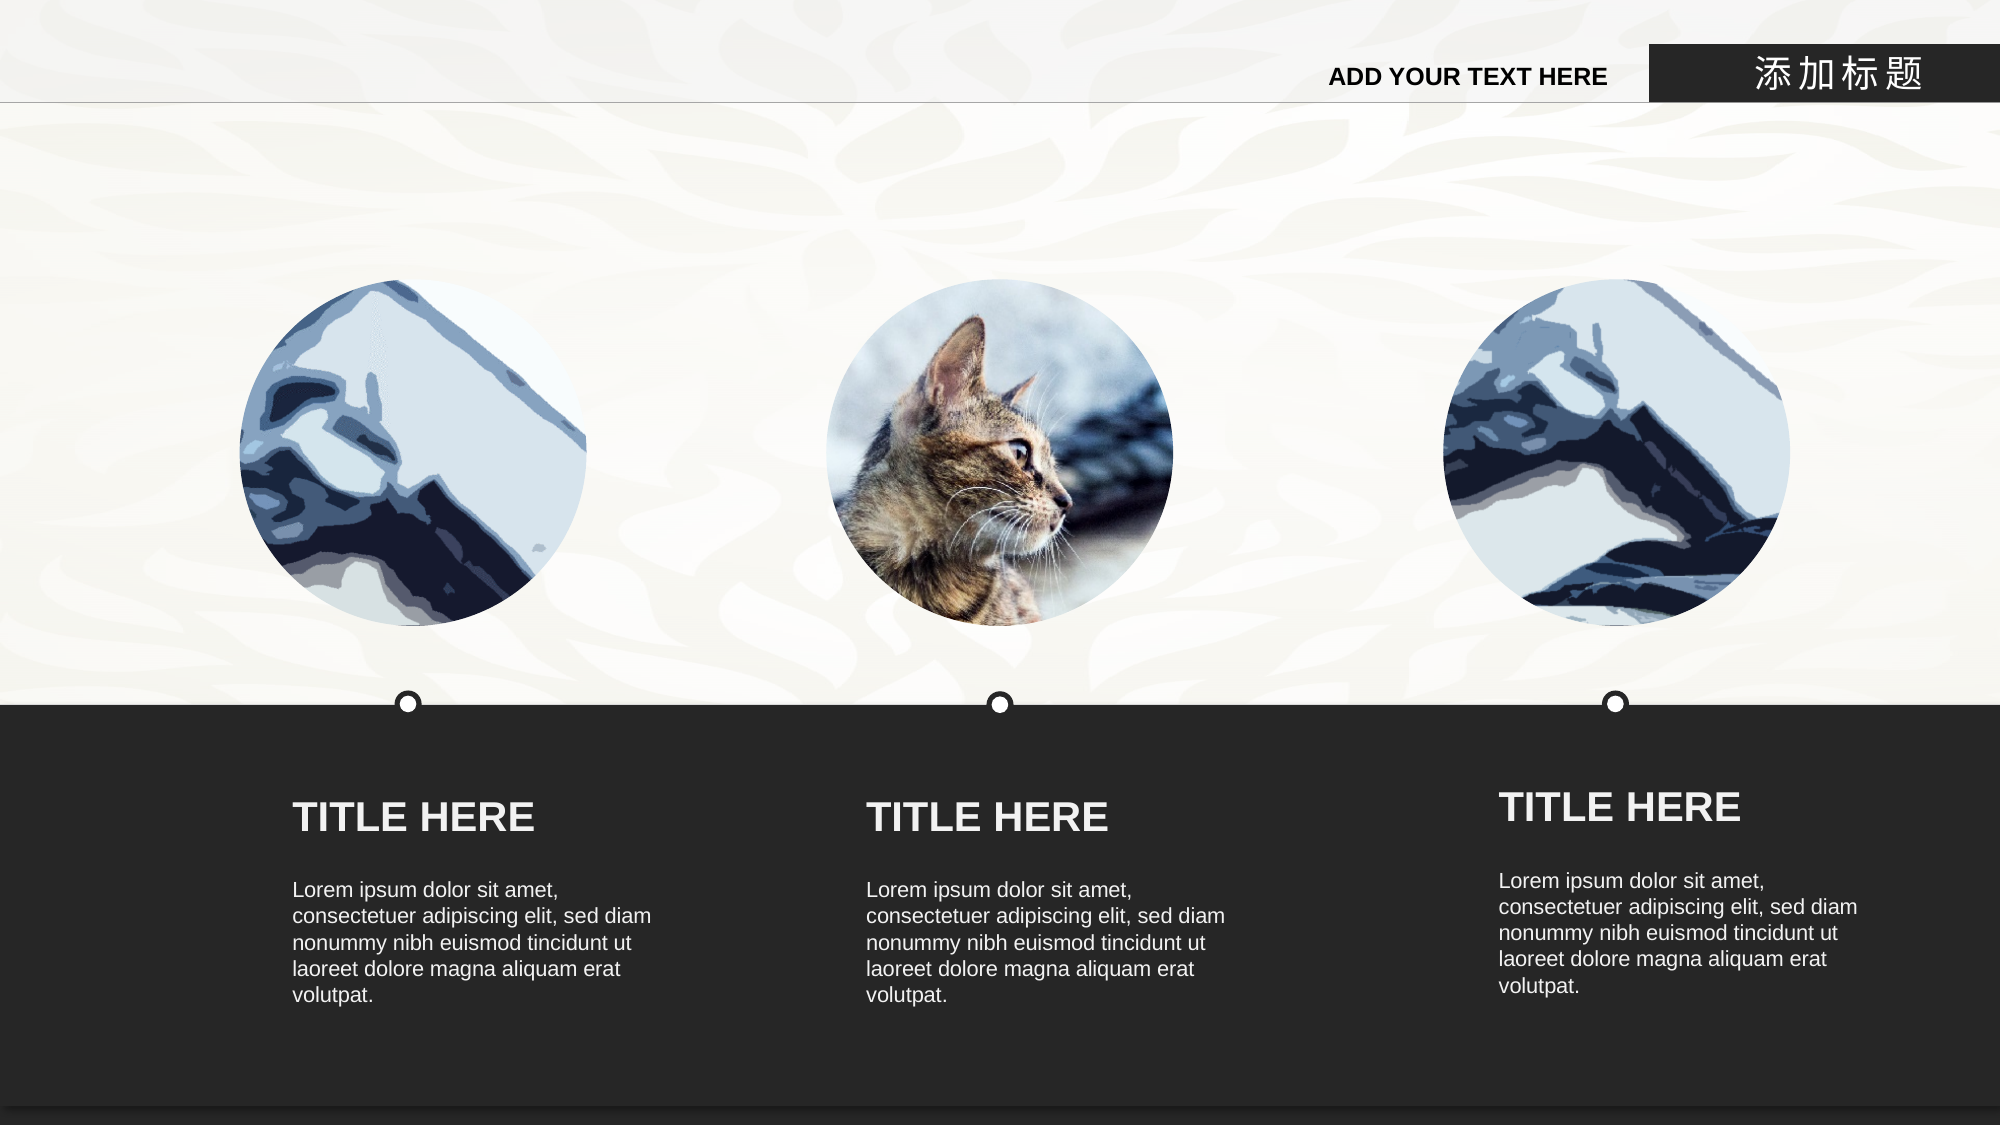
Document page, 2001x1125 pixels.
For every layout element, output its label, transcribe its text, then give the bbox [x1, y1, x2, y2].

text_box 添加标题 [1711, 42, 1966, 103]
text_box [394, 690, 422, 718]
text_box ADD YOUR TEXT HERE [1162, 53, 1624, 98]
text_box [986, 691, 1014, 719]
picture [239, 279, 587, 626]
picture [826, 279, 1174, 626]
picture [1443, 279, 1791, 626]
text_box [0, 705, 2000, 1125]
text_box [1601, 690, 1630, 718]
